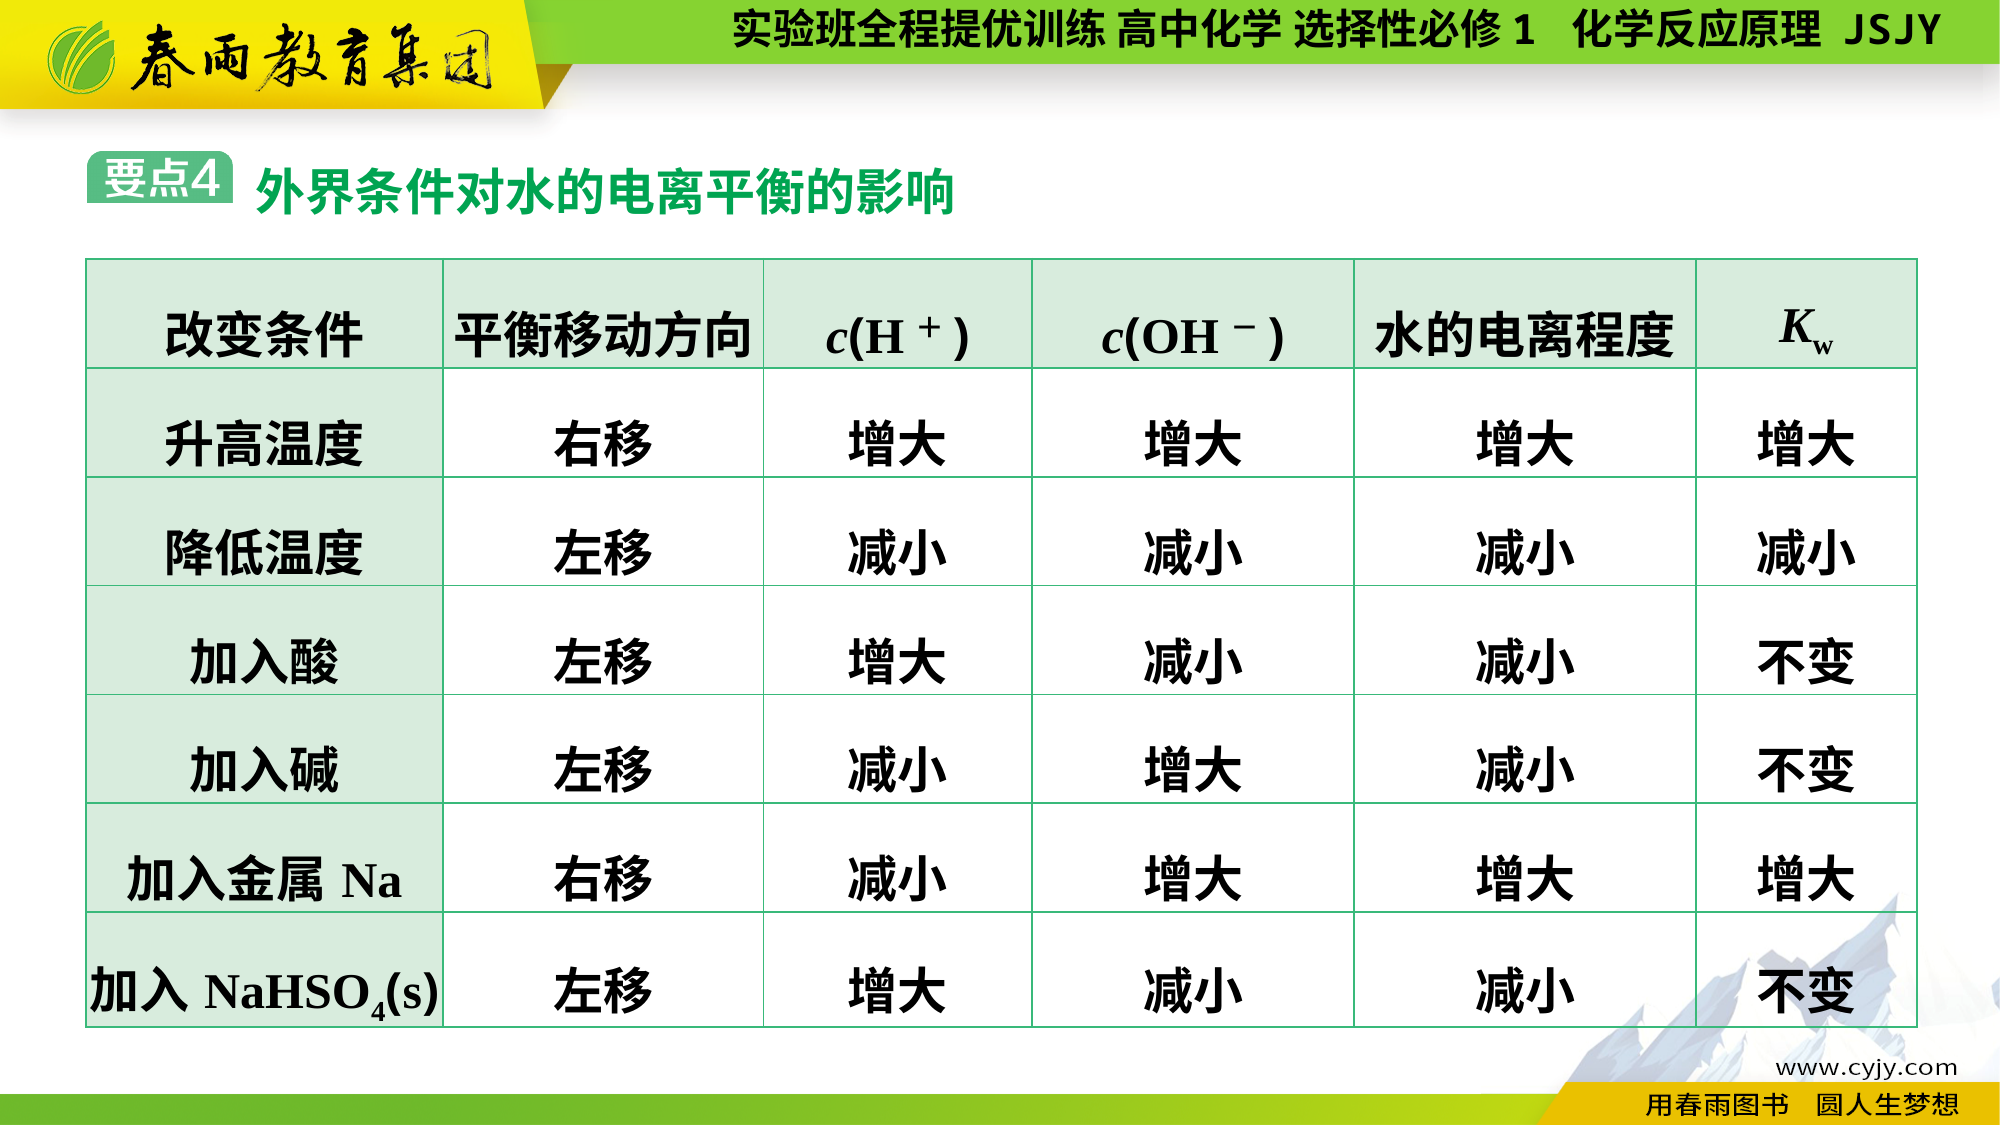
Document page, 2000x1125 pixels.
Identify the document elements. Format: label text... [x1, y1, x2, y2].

table_header 改变条件 [87, 260, 442, 367]
table_cell 左移 [444, 586, 763, 694]
table_cell 右移 [444, 804, 763, 911]
table_cell 减小 [764, 804, 1031, 911]
table_cell 增大 [1355, 369, 1695, 476]
table_cell 减小 [1033, 913, 1353, 1026]
table_cell 增大 [1033, 369, 1353, 476]
list 外界条件对水的电离平衡的影响 [59, 122, 1944, 217]
table_header Kw [1697, 260, 1916, 367]
table_cell 加入碱 [87, 695, 442, 802]
table_header 水的电离程度 [1355, 260, 1695, 367]
table_cell 升高温度 [87, 369, 442, 476]
table_cell 不变 [1697, 695, 1916, 802]
table_cell 降低温度 [87, 478, 442, 585]
table_cell 减小 [1033, 478, 1353, 585]
table_cell 减小 [1355, 913, 1695, 1026]
table_cell 加入NaHSO4(s) [87, 913, 442, 1026]
table_cell 增大 [1697, 369, 1916, 476]
table_header c(H＋) [764, 260, 1031, 367]
table_cell 减小 [1033, 586, 1353, 694]
table_header 平衡移动方向 [444, 260, 763, 367]
table_cell 左移 [444, 478, 763, 585]
table_cell 减小 [764, 478, 1031, 585]
table_cell 加入酸 [87, 586, 442, 694]
table_cell 减小 [1355, 586, 1695, 694]
table_cell 右移 [444, 369, 763, 476]
table_cell 减小 [1697, 478, 1916, 585]
table_cell 减小 [1355, 478, 1695, 585]
table_header c(OH－) [1033, 260, 1353, 367]
table_cell 减小 [1355, 695, 1695, 802]
table_cell 左移 [444, 695, 763, 802]
table_cell 减小 [764, 695, 1031, 802]
table_cell 左移 [444, 913, 763, 1026]
table_cell 增大 [1355, 804, 1695, 911]
table_cell 增大 [1033, 804, 1353, 911]
table_cell 增大 [764, 369, 1031, 476]
table_cell 不变 [1697, 586, 1916, 694]
table_cell 增大 [764, 586, 1031, 694]
table_cell 增大 [1033, 695, 1353, 802]
table_cell 增大 [1697, 804, 1916, 911]
table_cell 增大 [764, 913, 1031, 1026]
table_cell 不变 [1697, 913, 1916, 1026]
picture [0, 0, 2000, 1125]
table_cell 加入金属Na [87, 804, 442, 911]
